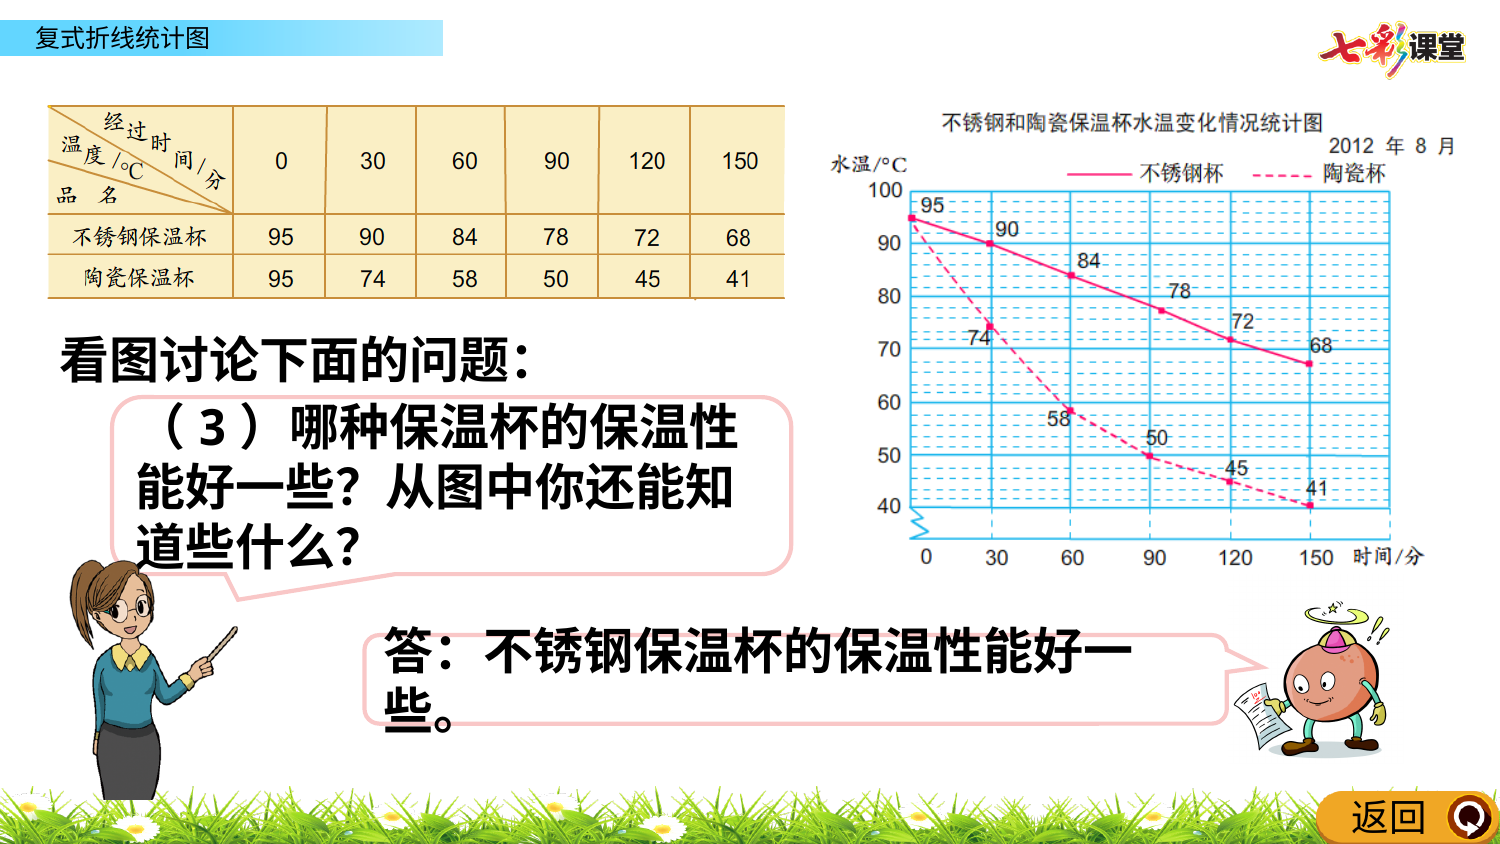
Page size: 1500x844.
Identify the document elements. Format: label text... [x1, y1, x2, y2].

picture [40, 101, 792, 304]
text_box 看图讨论下面的问题： [44, 321, 656, 397]
picture [0, 558, 1500, 844]
text_box 答：不锈钢保温杯的保温性能好一些。 [364, 635, 1223, 724]
text_box （3）哪种保温杯的保温性能好一些？从图中你还能知道些什么？ [112, 397, 792, 600]
picture [1316, 20, 1468, 80]
picture [822, 100, 1477, 764]
